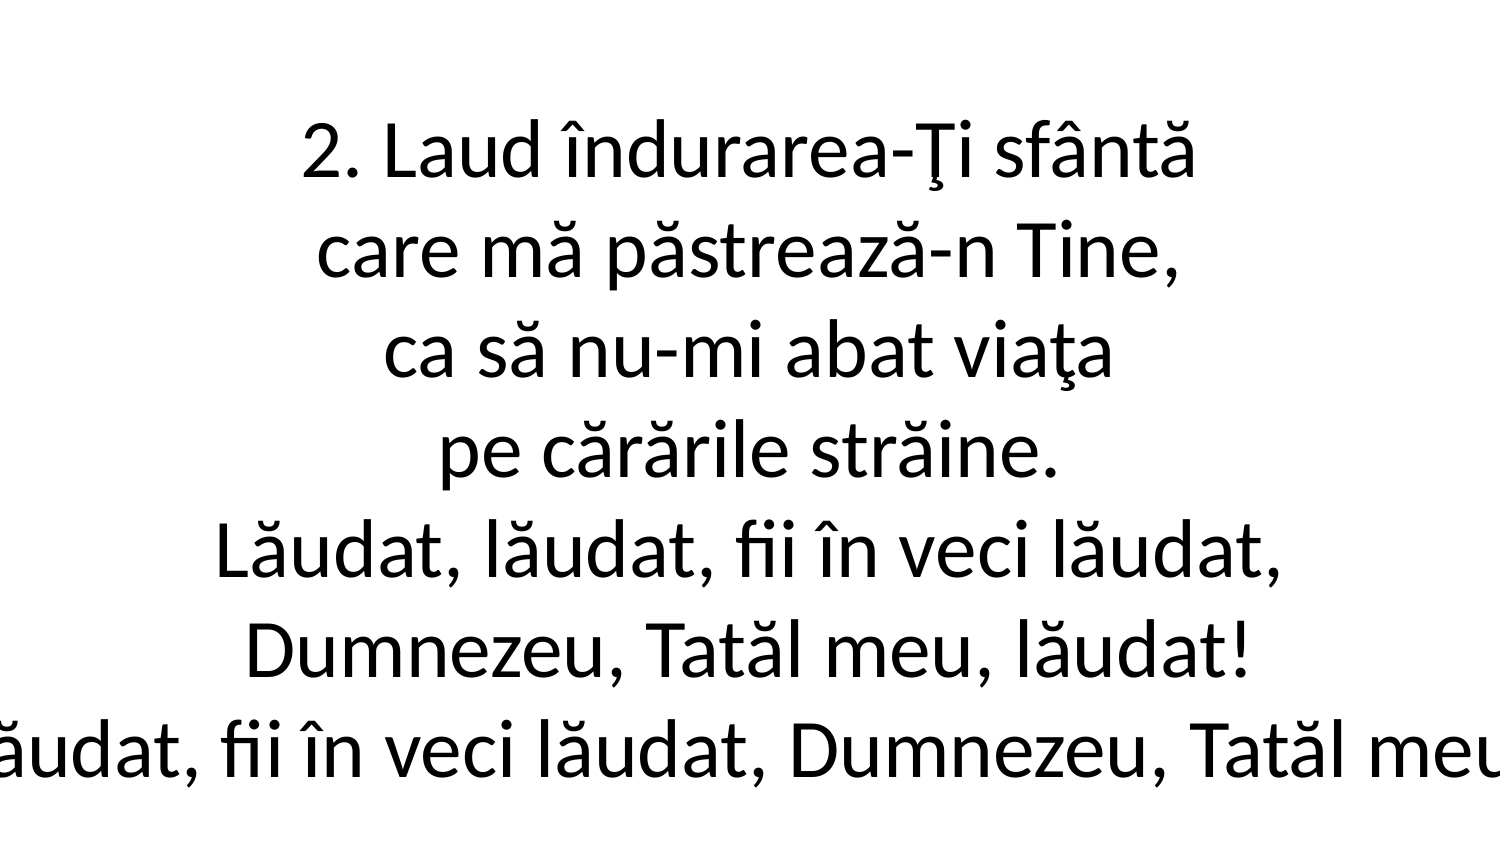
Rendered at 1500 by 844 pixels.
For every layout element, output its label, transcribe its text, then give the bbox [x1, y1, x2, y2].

text_box 2. Laud îndurarea-Ţi sfântă care mă păstrează-n Tine, ca să nu-mi abat viaţa pe cărările străine. Lăudat, lăudat, fii în veci lăudat, Dumnezeu, Tatăl meu, lăudat! Lăudat, lăudat, fii în veci lăudat, Dumnezeu, Tatăl meu, lăudat! [0, 42, 1500, 802]
